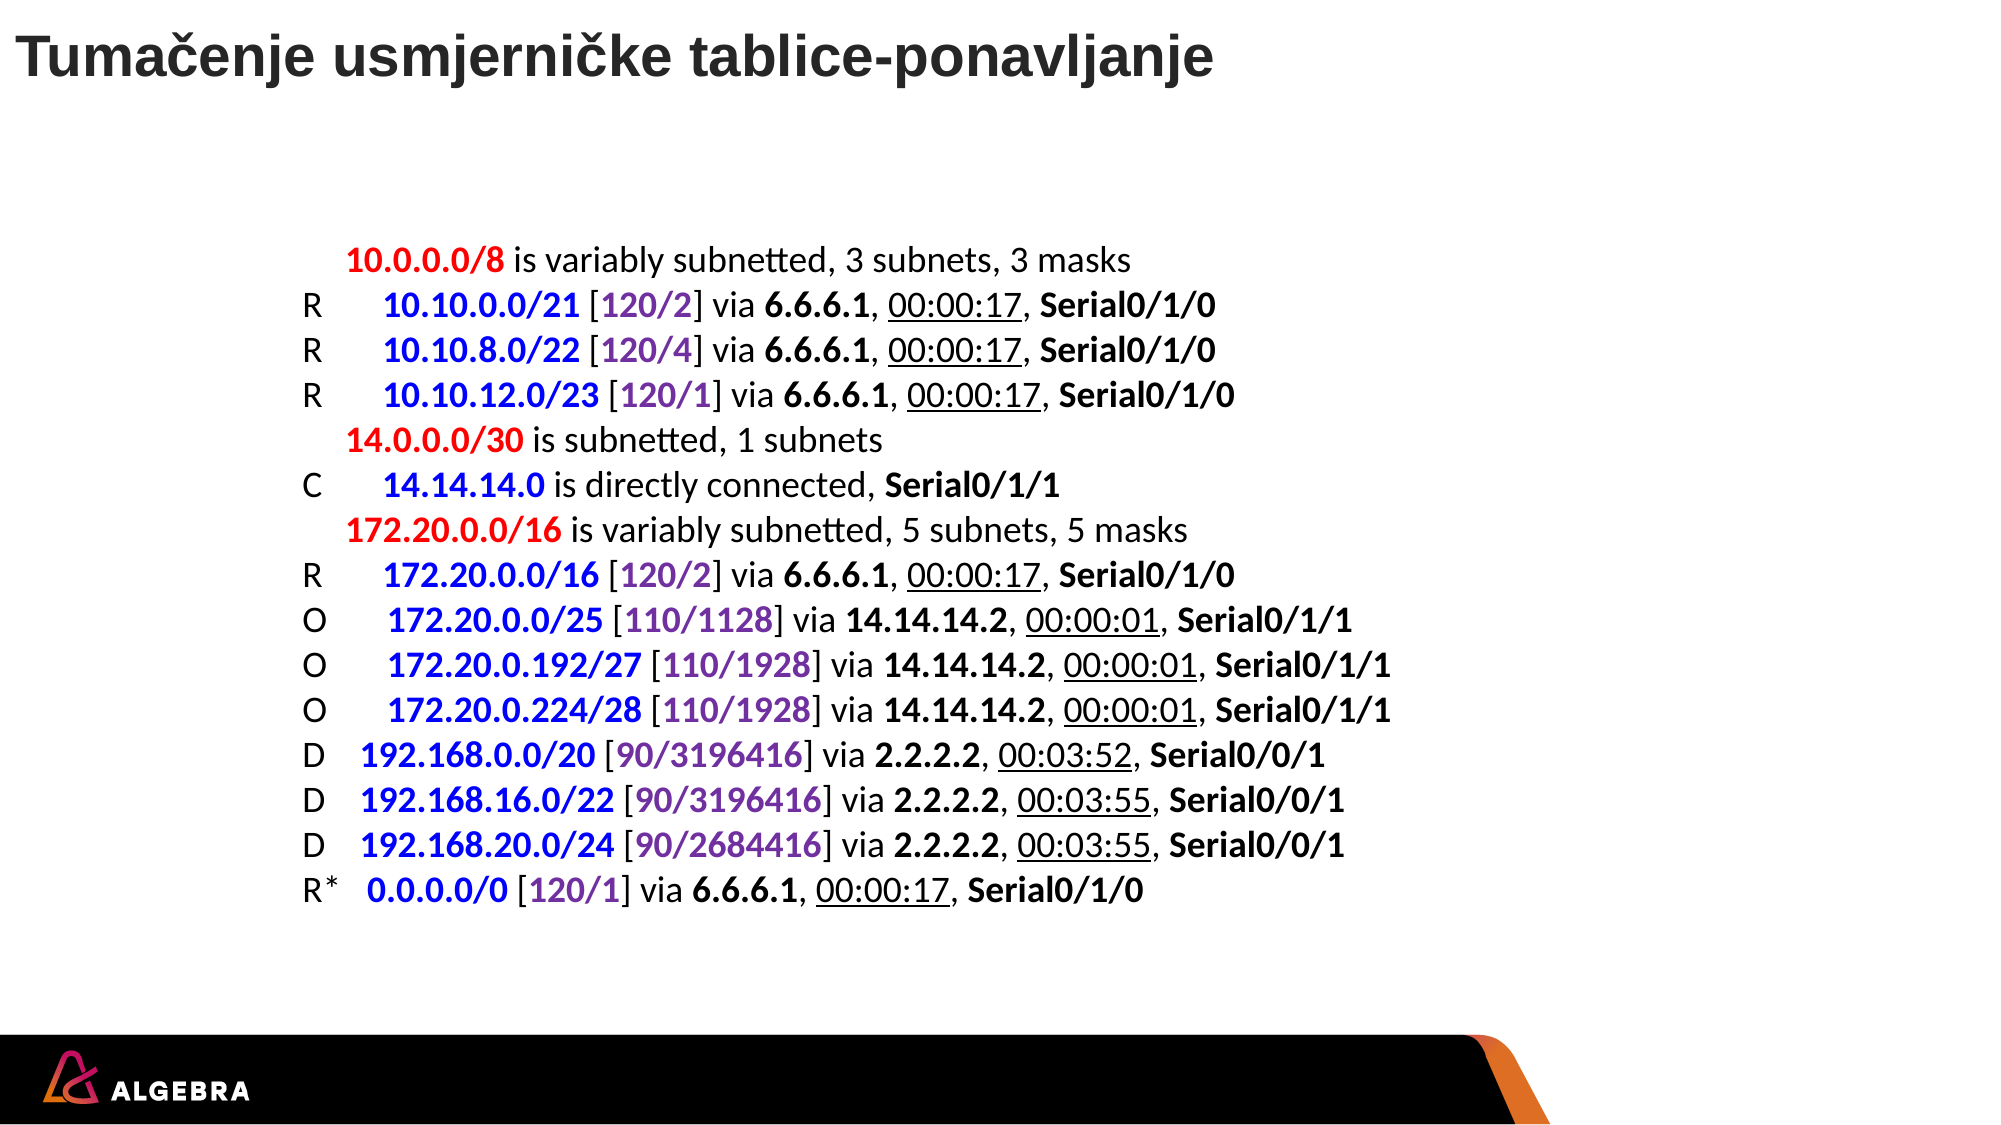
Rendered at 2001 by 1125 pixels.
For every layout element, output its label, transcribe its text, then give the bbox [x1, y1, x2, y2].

title Tumačenje usmjerničke tablice-ponavljanje [0, 0, 1500, 116]
picture [0, 1034, 1733, 1125]
text_box 10.0.0.0/8 is variably subnetted, 3 subnets, 3 masks R 10.10.0.0/21 [120/2] via 6.6.6.1, 00:00:17, Serial0/1/0 R 10.10.8.0/22 [120/4] via 6.6.6.1, 00:00:17, Serial0/1/0 R 10.10.12.0/23 [120/1] via 6.6.6.1, 00:00:17, Serial0/1/0 14.0.0.0/30 is subnetted, 1 subnets C 14.14.14.0 is directly connected, Serial0/1/1 172.20.0.0/16 is variably subnetted, 5 subnets, 5 masks R 172.20.0.0/16 [120/2] via 6.6.6.1, 00:00:17, Serial0/1/0 O 172.20.0.0/25 [110/1128] via 14.14.14.2, 00:00:01, Serial0/1/1 O 172.20.0.192/27 [110/1928] via 14.14.14.2, 00:00:01, Serial0/1/1 O 172.20.0.224/28 [110/1928] via 14.14.14.2, 00:00:01, Serial0/1/1 D 192.168.0.0/20 [90/3196416] via 2.2.2.2, 00:03:52, Serial0/0/1 D 192.168.16.0/22 [90/3196416] via 2.2.2.2, 00:03:55, Serial0/0/1 D 192.168.20.0/24 [90/2684416] via 2.2.2.2, 00:03:55, Serial0/0/1 R* 0.0.0.0/0 [120/1] via 6.6.6.1, 00:00:17, Serial0/1/0 [287, 227, 1708, 918]
